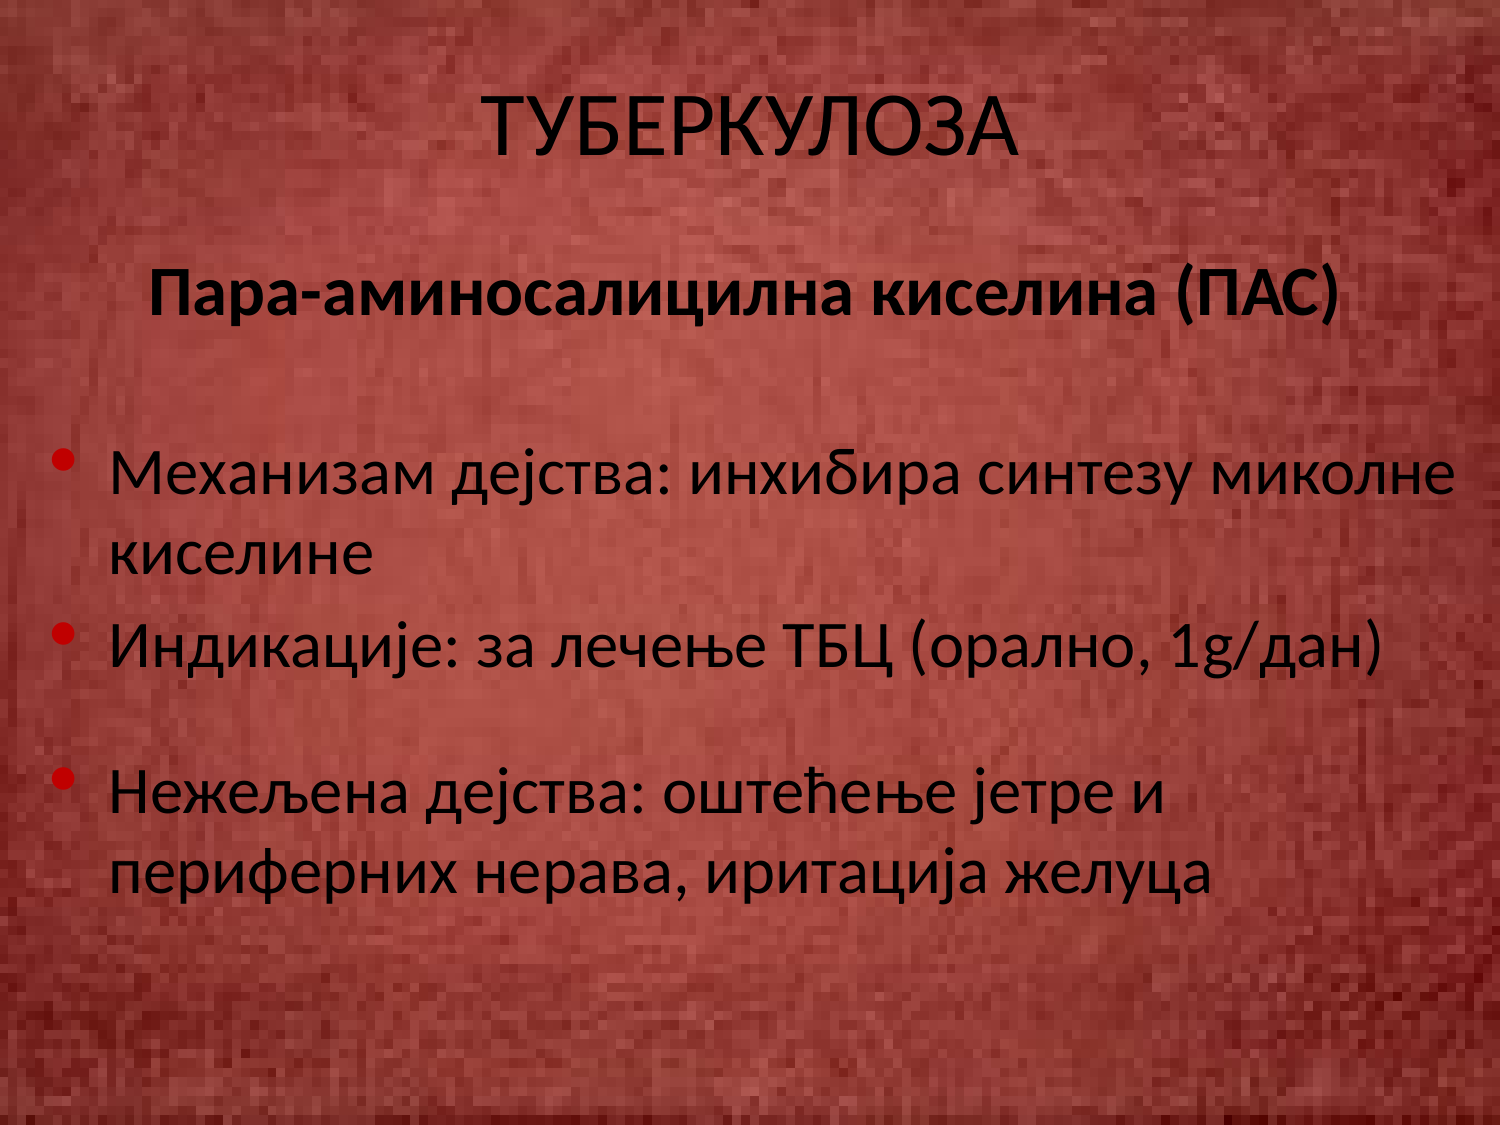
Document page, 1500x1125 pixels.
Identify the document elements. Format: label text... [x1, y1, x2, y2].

list Пара-аминосалицилна киселина (ПАС) Механизам дејства: инхибира синтезу миколне киселине Индикације: за лечење ТБЦ (орално, 1g/дан) Нежељена дејства: оштећење јетре и периферних нерава, иритација желуца [37, 237, 1500, 1125]
picture [0, 0, 1500, 1125]
title ТУБЕРКУЛОЗА [75, 24, 1425, 213]
